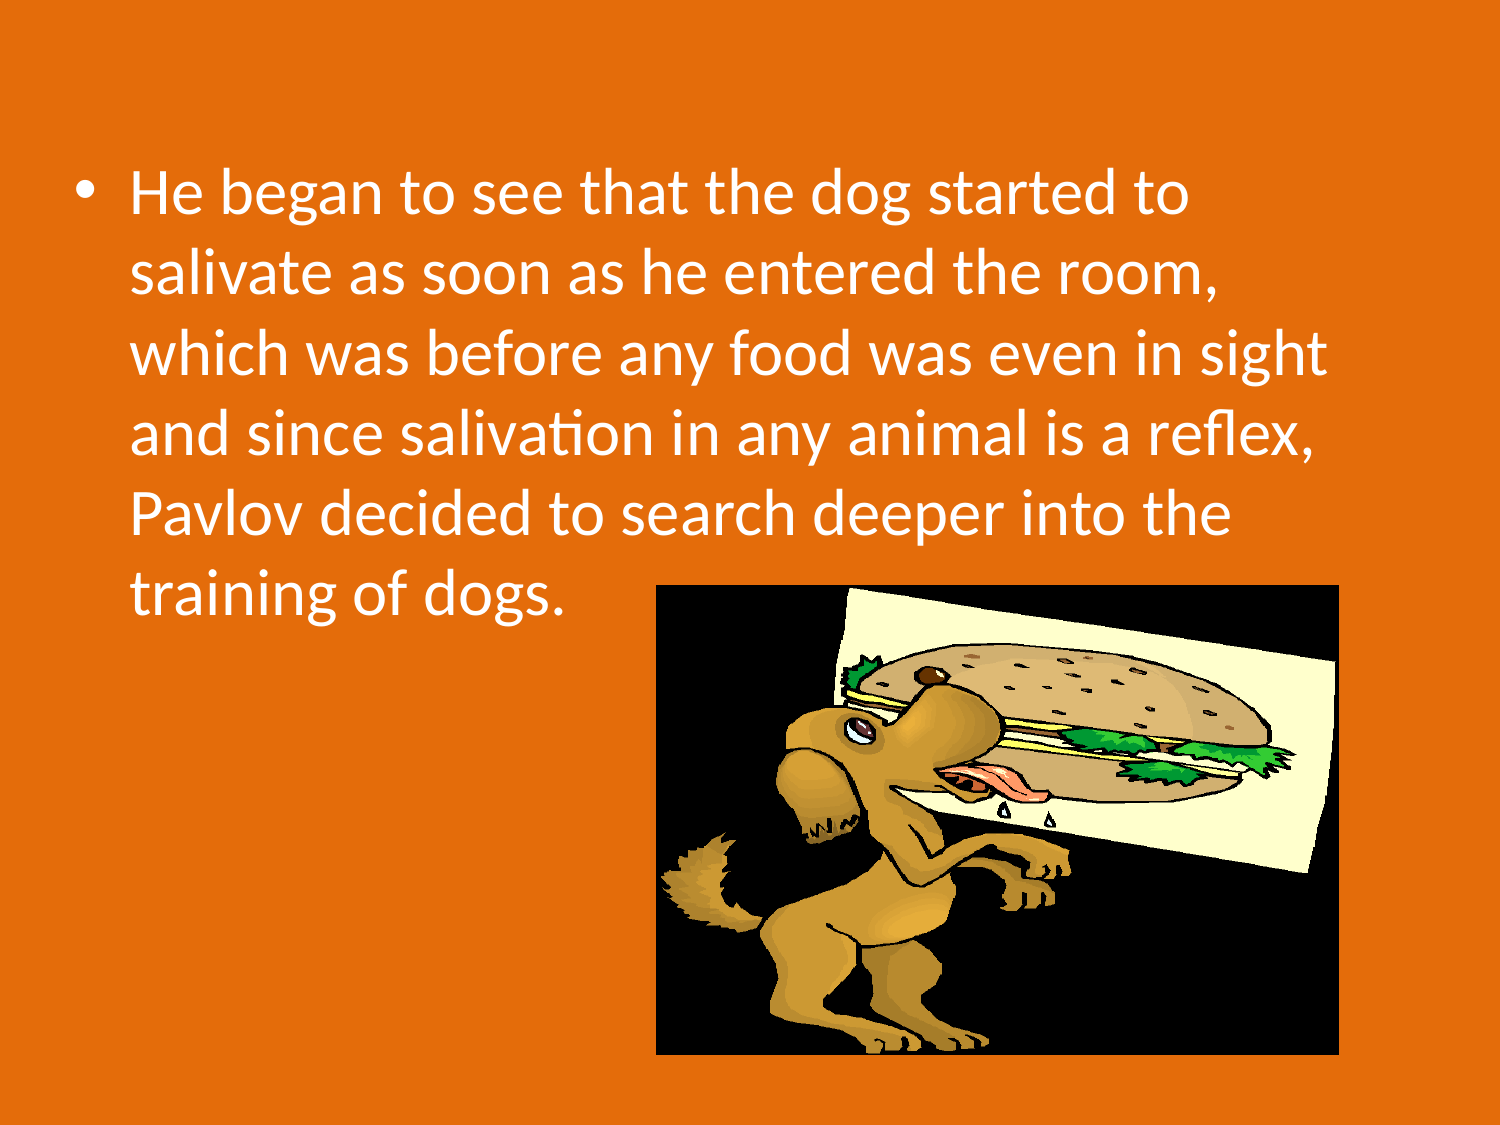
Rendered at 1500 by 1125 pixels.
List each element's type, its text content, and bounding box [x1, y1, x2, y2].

list He began to see that the dog started to salivate as soon as he entered the room, which was before any food was even in sight and since salivation in any animal is a reflex, Pavlov decided to search deeper into the training of dogs. [58, 140, 1409, 883]
picture [655, 585, 1339, 1055]
